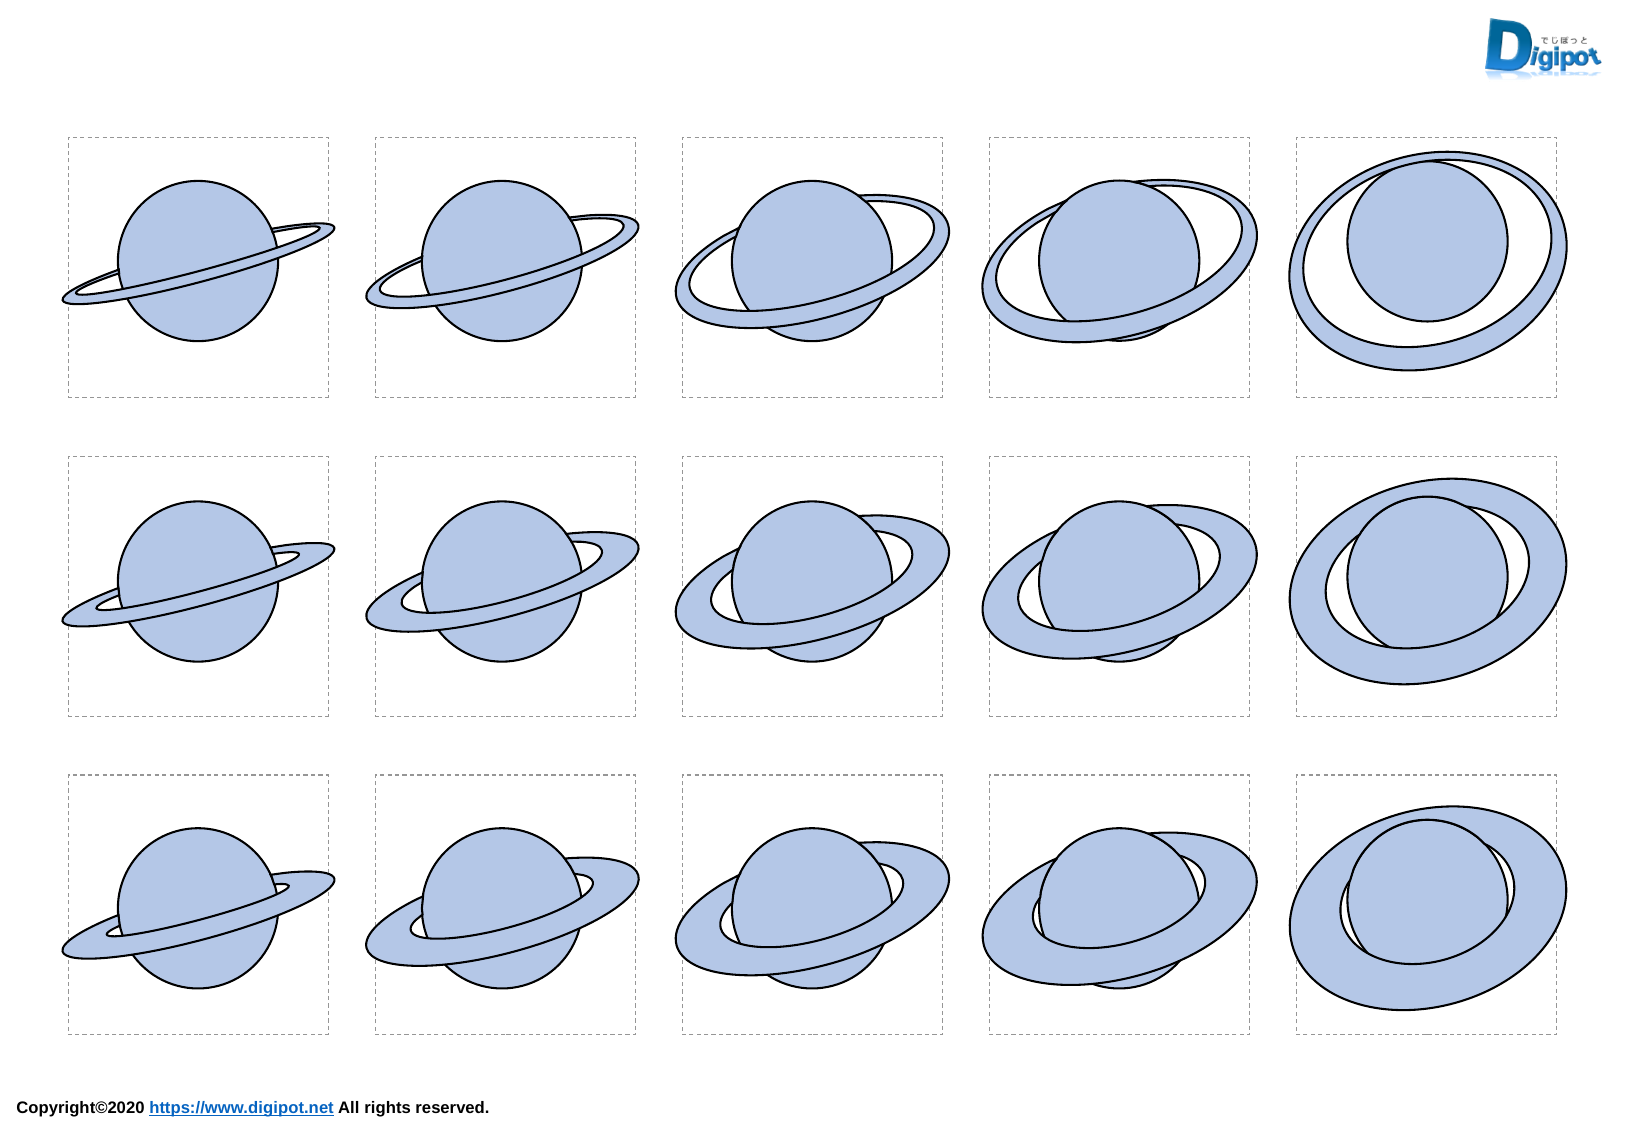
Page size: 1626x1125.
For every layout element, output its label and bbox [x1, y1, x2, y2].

text_box [366, 501, 639, 662]
text_box [1289, 806, 1567, 1011]
text_box [62, 180, 335, 342]
picture [1485, 18, 1602, 82]
text_box [1289, 478, 1567, 685]
text_box [366, 828, 639, 989]
text_box [982, 828, 1257, 989]
text_box [62, 501, 335, 662]
text_box [1289, 151, 1567, 371]
text_box [675, 828, 950, 989]
text_box [982, 179, 1257, 343]
text_box [62, 828, 335, 989]
text_box [675, 501, 950, 662]
text_box [366, 180, 639, 342]
text_box [675, 180, 950, 342]
text_box [982, 501, 1257, 662]
